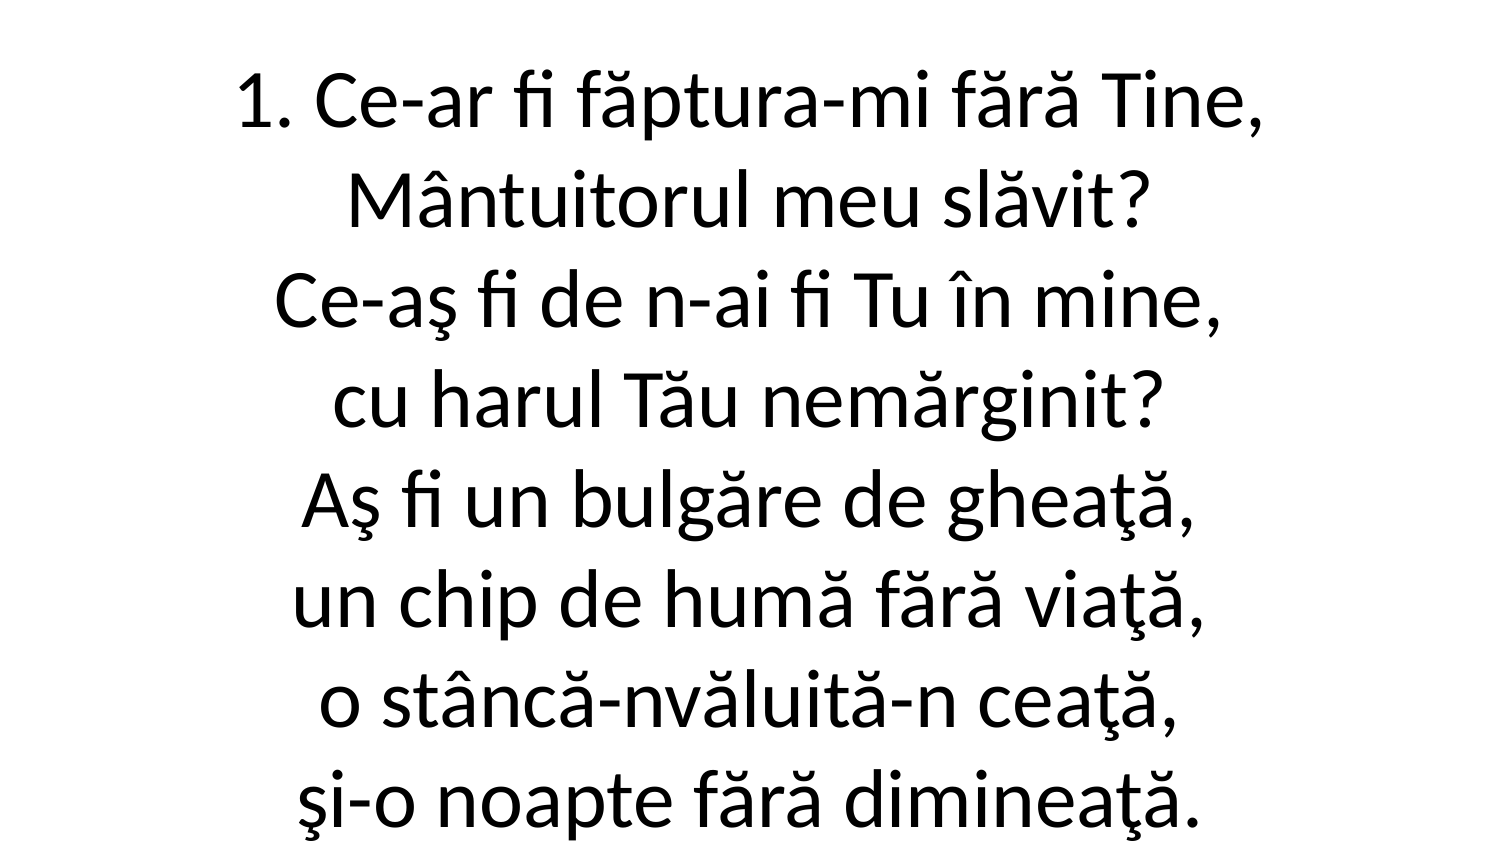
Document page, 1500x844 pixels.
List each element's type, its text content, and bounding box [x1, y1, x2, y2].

text_box 1. Ce-ar fi făptura-mi fără Tine, Mântuitorul meu slăvit? Ce-aş fi de n-ai fi Tu în mine, cu harul Tău nemărginit? Aş fi un bulgăre de gheaţă, un chip de humă fără viaţă, o stâncă-nvăluită-n ceaţă, şi-o noapte fără dimineaţă. [217, 0, 1283, 844]
